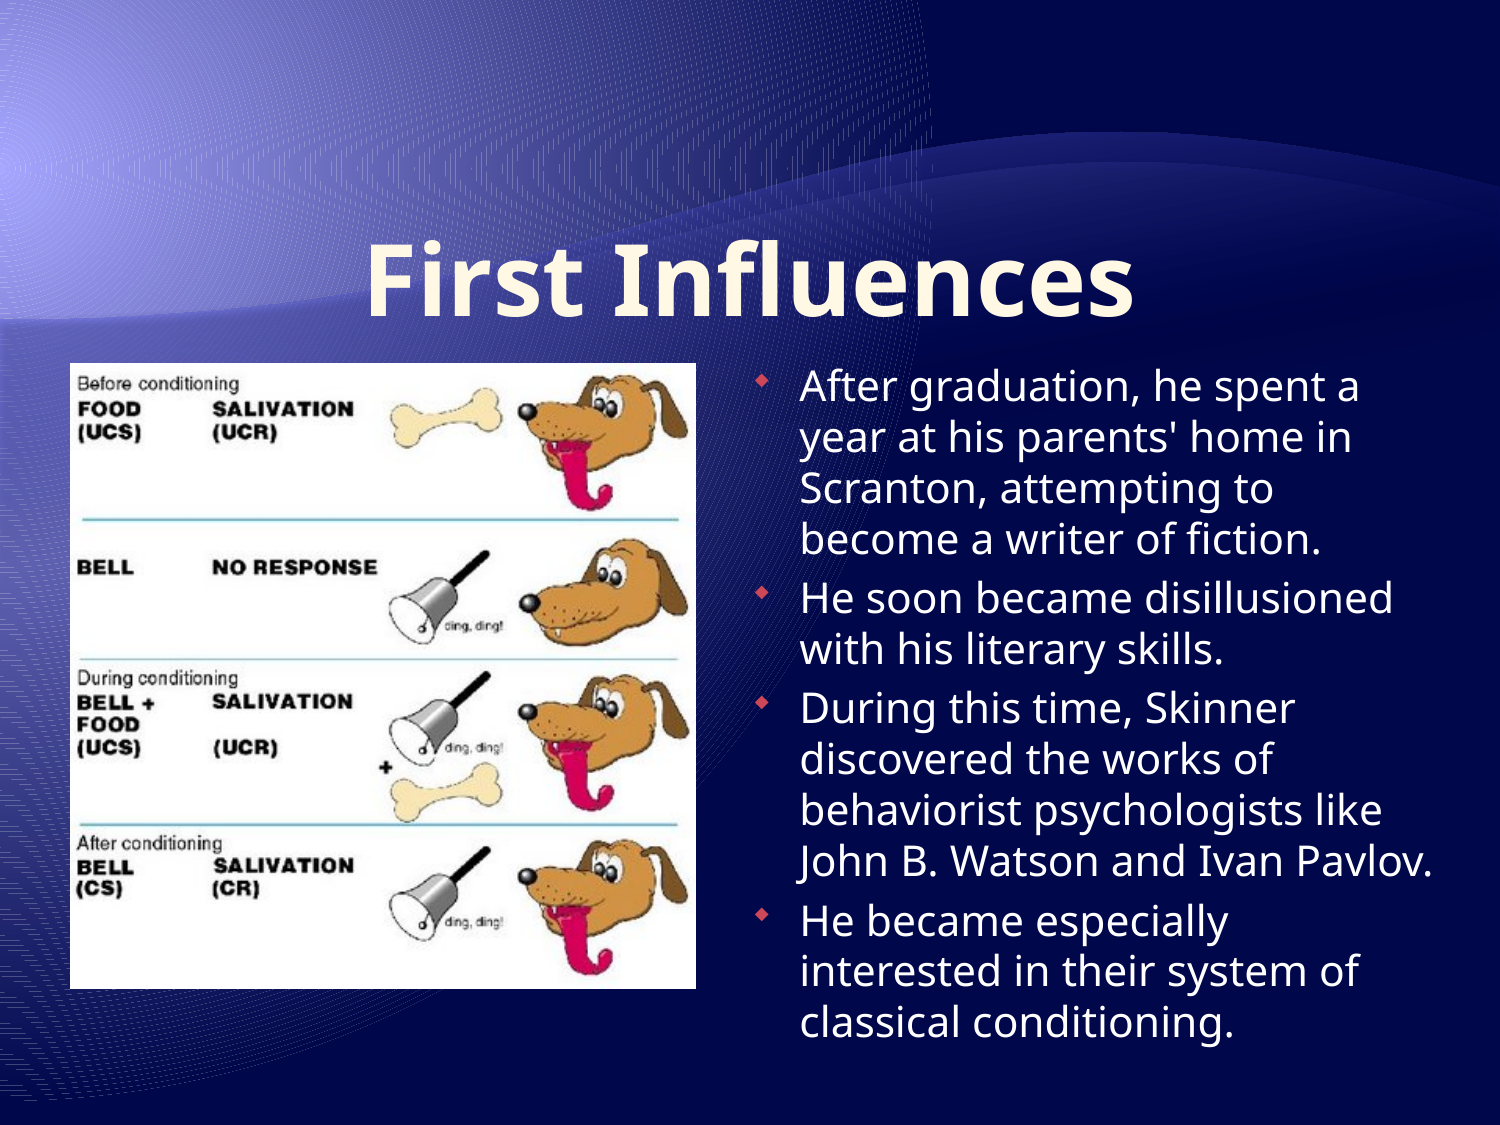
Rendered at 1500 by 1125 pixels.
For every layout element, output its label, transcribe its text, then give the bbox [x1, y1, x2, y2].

picture [70, 363, 696, 989]
title First Influences [75, 87, 1425, 338]
list After graduation, he spent a year at his parents' home in Scranton, attempting to become a writer of fiction. He soon became disillusioned with his literary skills. During this time, Skinner discovered the works of behaviorist psychologists like John B. Watson and Ivan Pavlov. He became especially interested in their system of classical conditioning. [738, 351, 1449, 1084]
